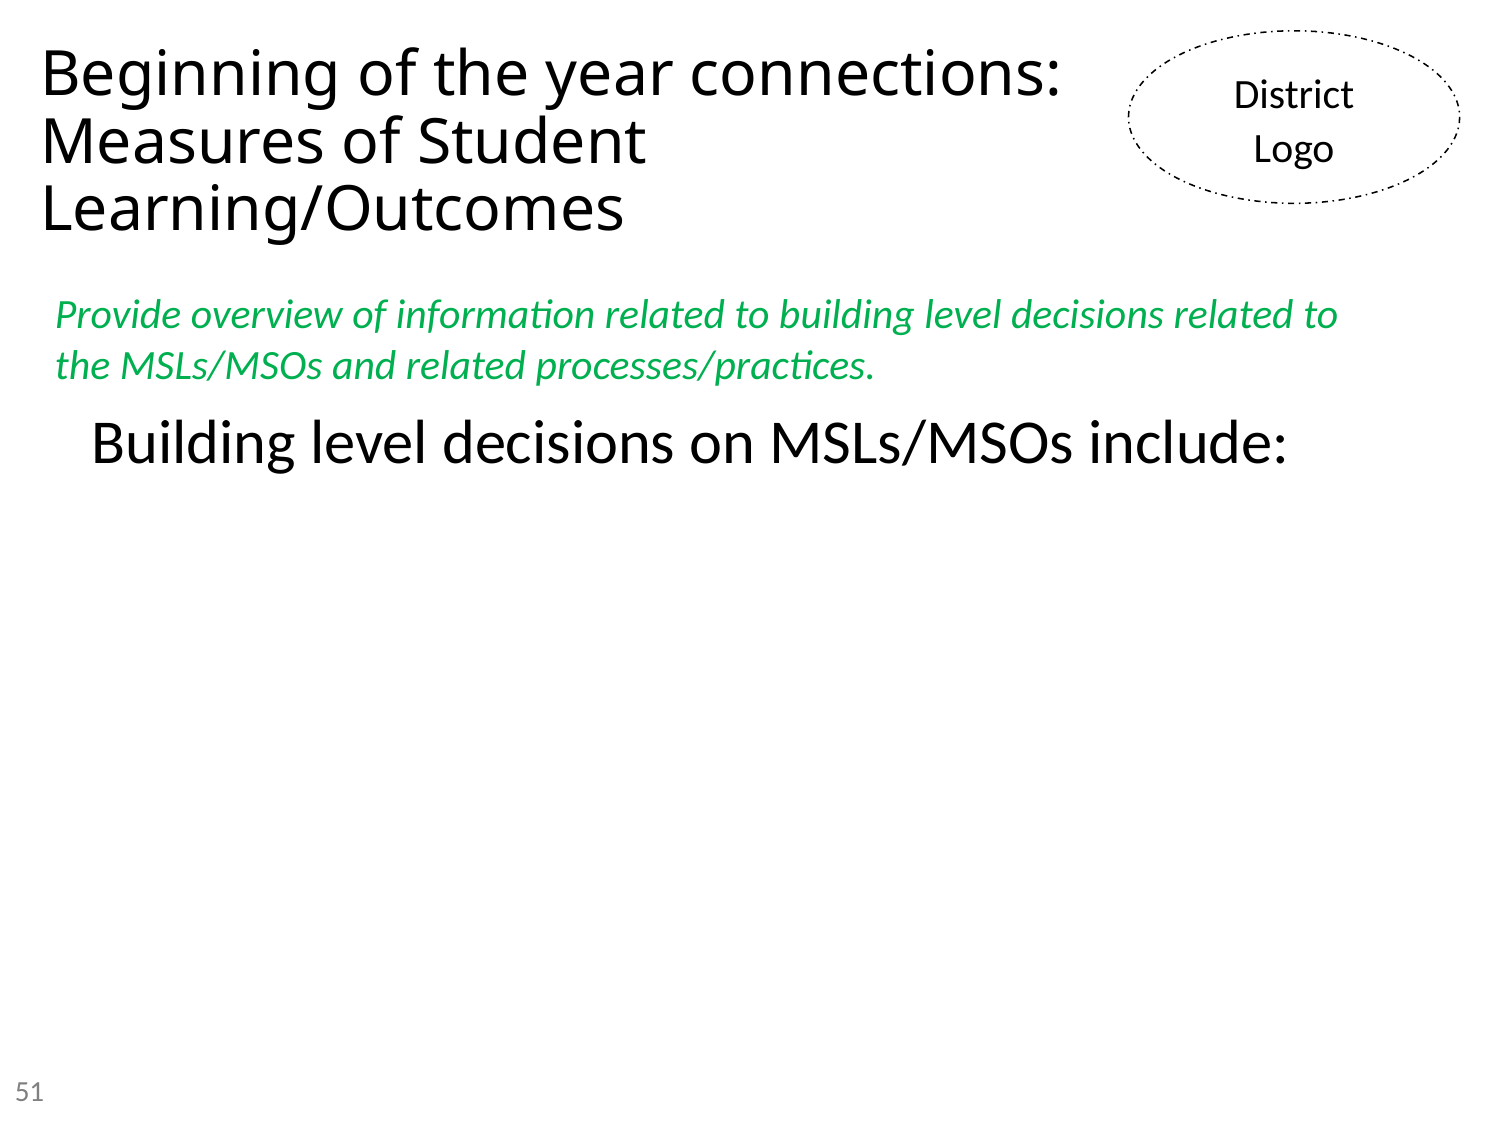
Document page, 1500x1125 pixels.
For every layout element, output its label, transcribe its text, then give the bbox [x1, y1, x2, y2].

text_box District Logo [1128, 30, 1460, 204]
list Building level decisions on MSLs/MSOs include: [76, 401, 1413, 1002]
text_box Provide overview of information related to building level decisions related to the MSLs/MSOs and related processes/practices. [40, 279, 1410, 395]
slide_number 51 [0, 1065, 338, 1125]
title Beginning of the year connections: Measures of Student Learning/Outcomes [40, 41, 1097, 178]
